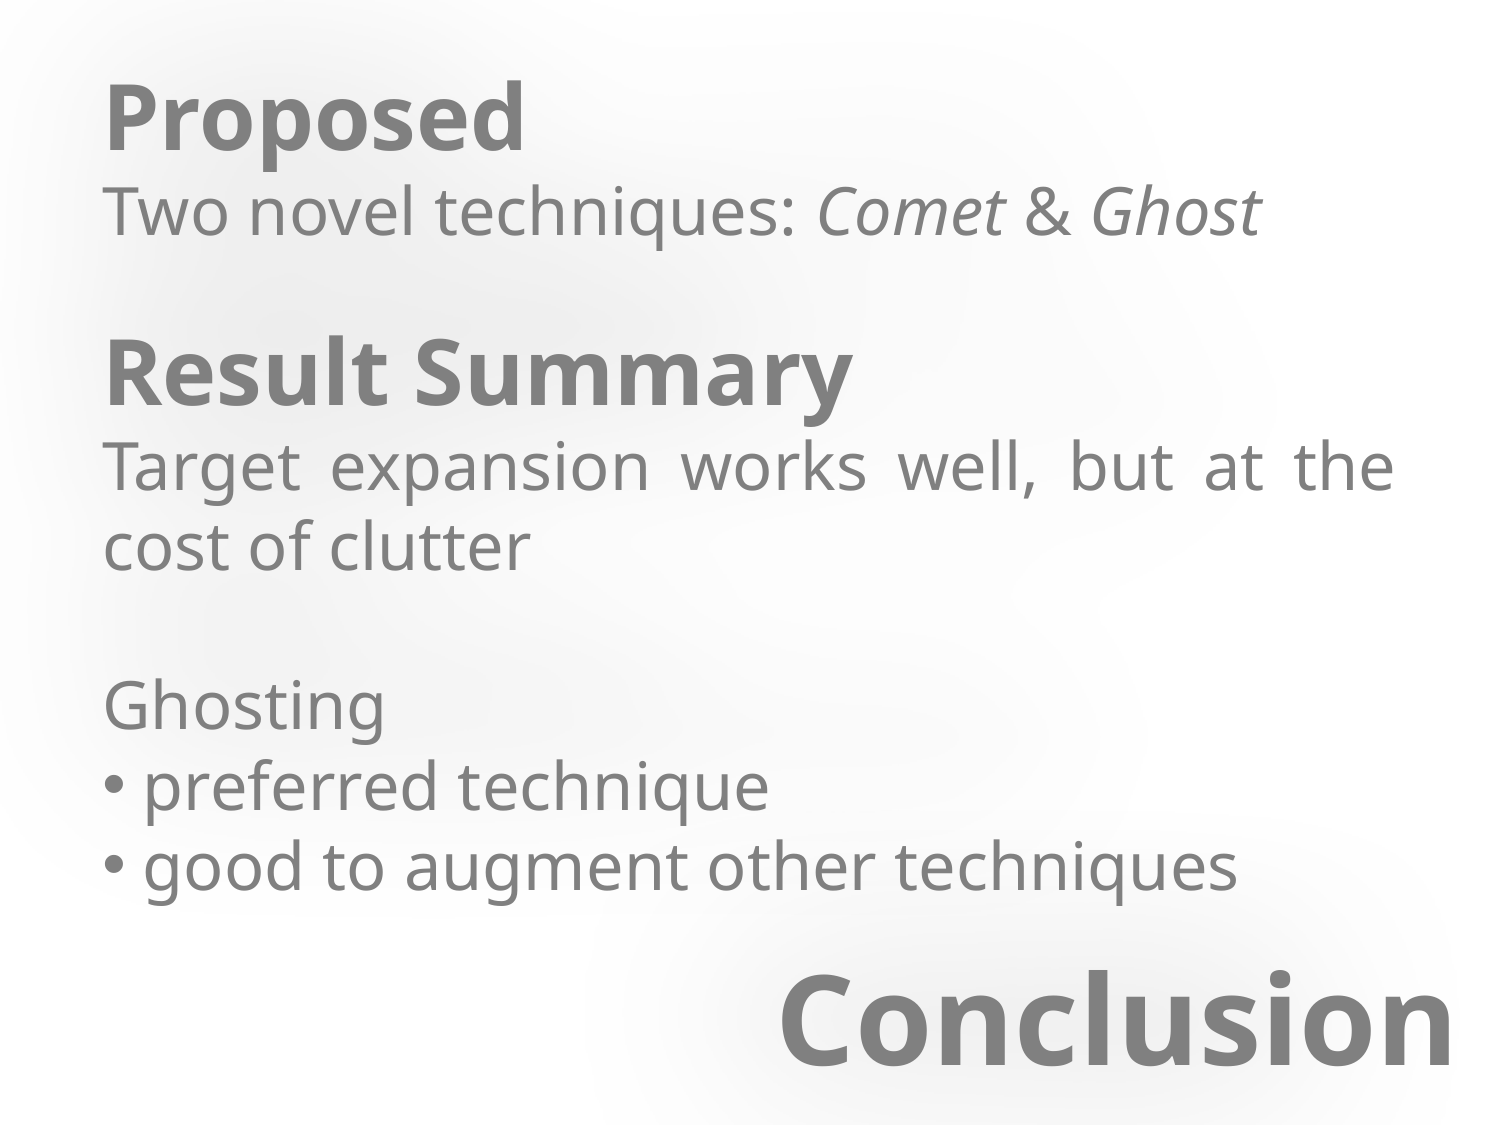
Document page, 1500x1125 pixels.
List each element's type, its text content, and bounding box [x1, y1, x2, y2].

text_box Conclusion [587, 933, 1475, 1099]
text_box Proposed Two novel techniques: Comet & Ghost Result Summary Target expansion works well, but at the cost of clutter Ghosting preferred technique good to augment other techniques [87, 51, 1413, 911]
